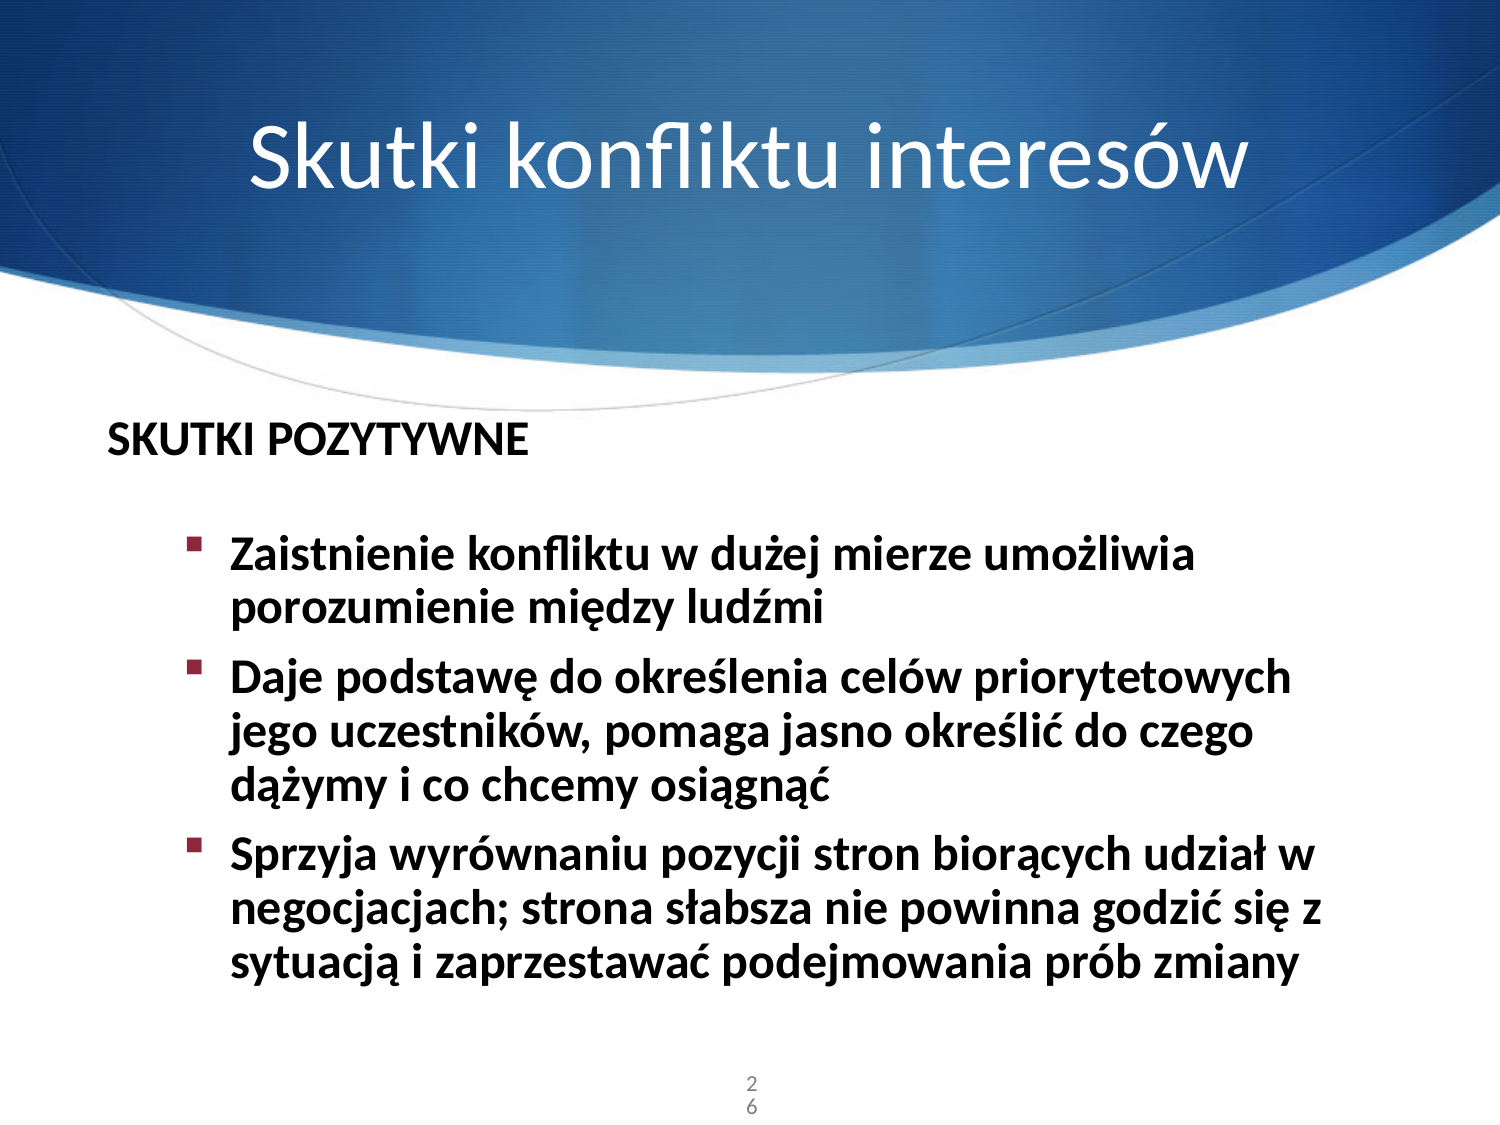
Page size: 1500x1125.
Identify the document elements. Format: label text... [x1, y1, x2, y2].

picture [0, 0, 1500, 1125]
slide_number 26 [730, 1062, 769, 1103]
text_box SKUTKI POZYTYWNE Zaistnienie konfliktu w dużej mierze umożliwia porozumienie między ludźmi Daje podstawę do określenia celów priorytetowych jego uczestników, pomaga jasno określić do czego dążymy i co chcemy osiągnąć Sprzyja wyrównaniu pozycji stron biorących udział w negocjacjach; strona słabsza nie powinna godzić się z sytuacją i zaprzestawać podejmowania prób zmiany [99, 404, 1363, 960]
title Skutki konfliktu interesów [75, 0, 1425, 301]
